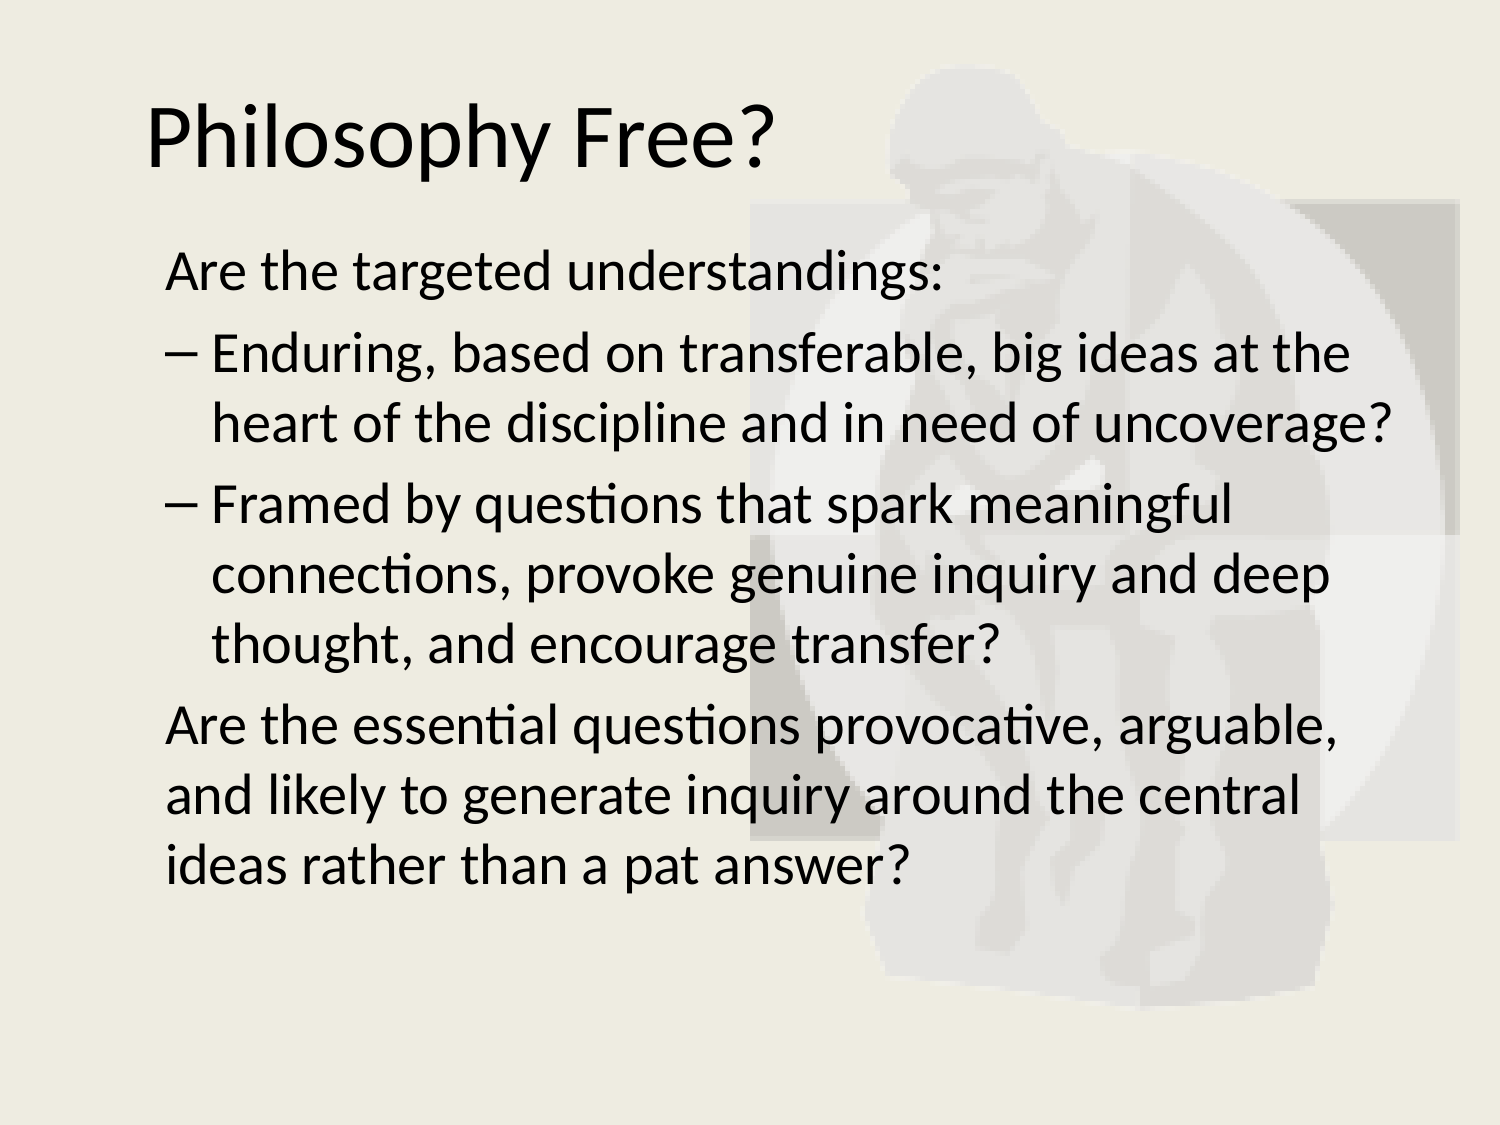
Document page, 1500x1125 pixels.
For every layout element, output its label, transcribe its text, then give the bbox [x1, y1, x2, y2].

title Philosophy Free? [0, 37, 1138, 225]
picture [749, 49, 1477, 1028]
list Are the targeted understandings: Enduring, based on transferable, big ideas at the heart of the discipline and in need of uncoverage? Framed by questions that spark meaningful connections, provoke genuine inquiry and deep thought, and encourage transfer? Are the essential questions provocative, arguable, and likely to generate inquiry around the central ideas rather than a pat answer? [75, 224, 744, 968]
